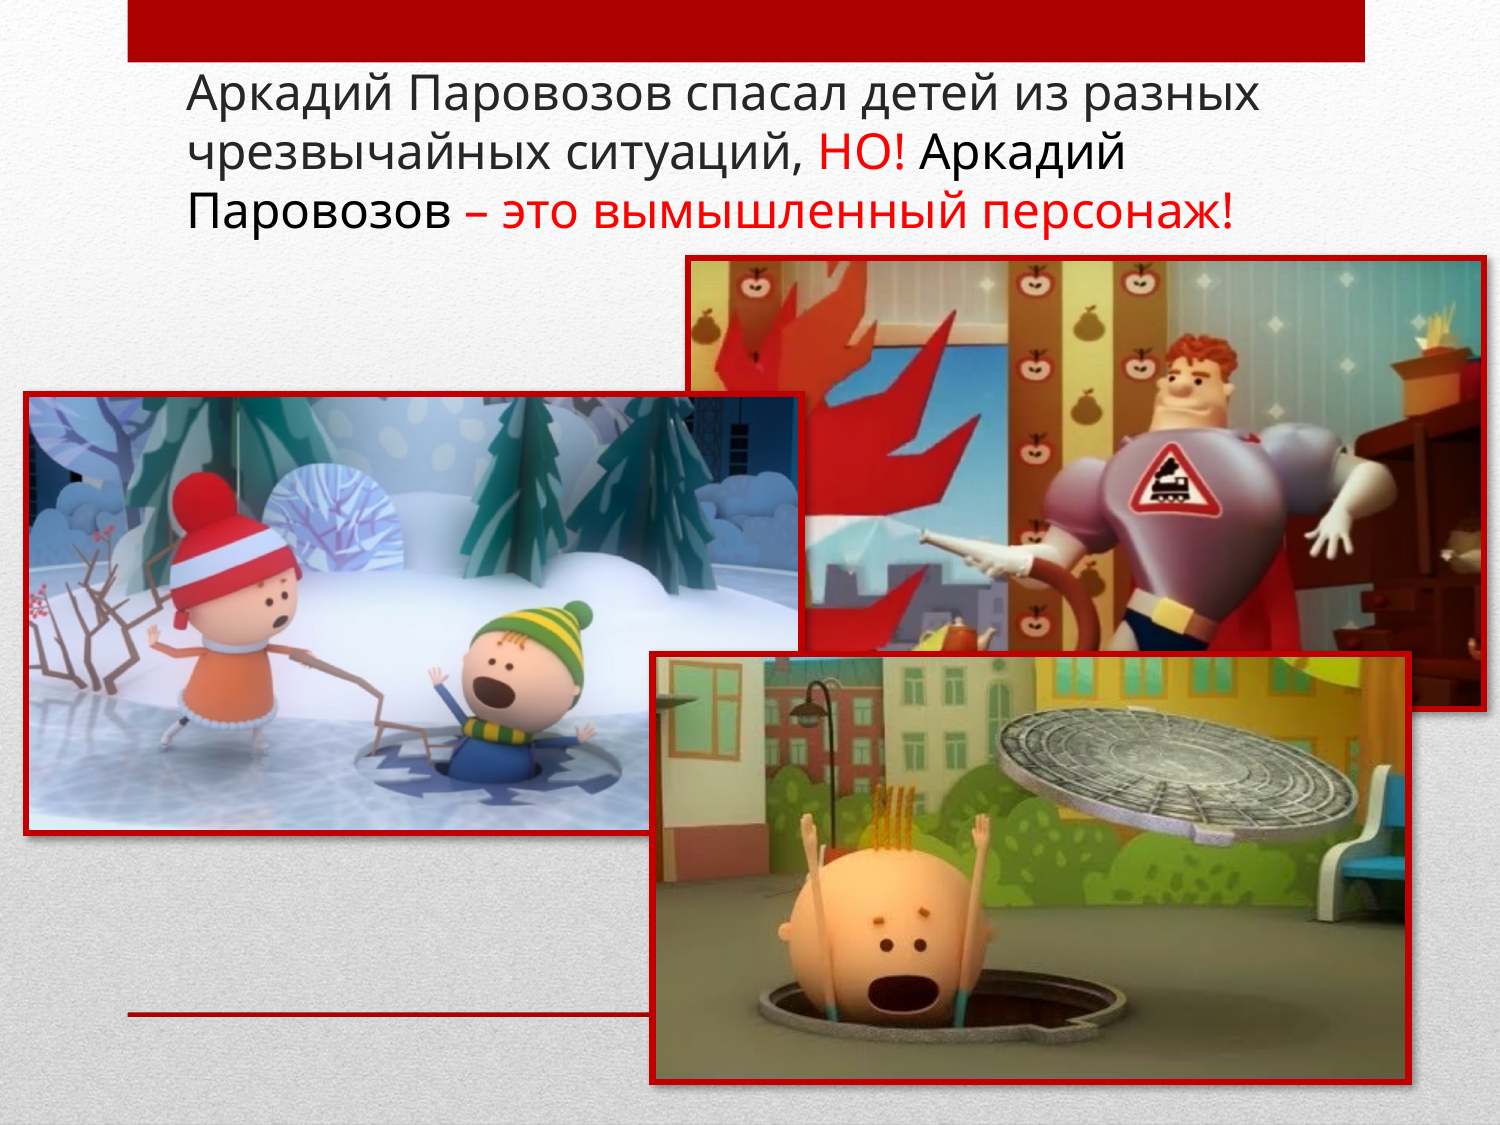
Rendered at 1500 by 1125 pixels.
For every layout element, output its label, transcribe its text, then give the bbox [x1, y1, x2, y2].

picture [28, 260, 1482, 1080]
title Аркадий Паровозов спасал детей из разных чрезвычайных ситуаций, НО! Аркадий Паровозов – это вымышленный персонаж! [171, 42, 1284, 247]
